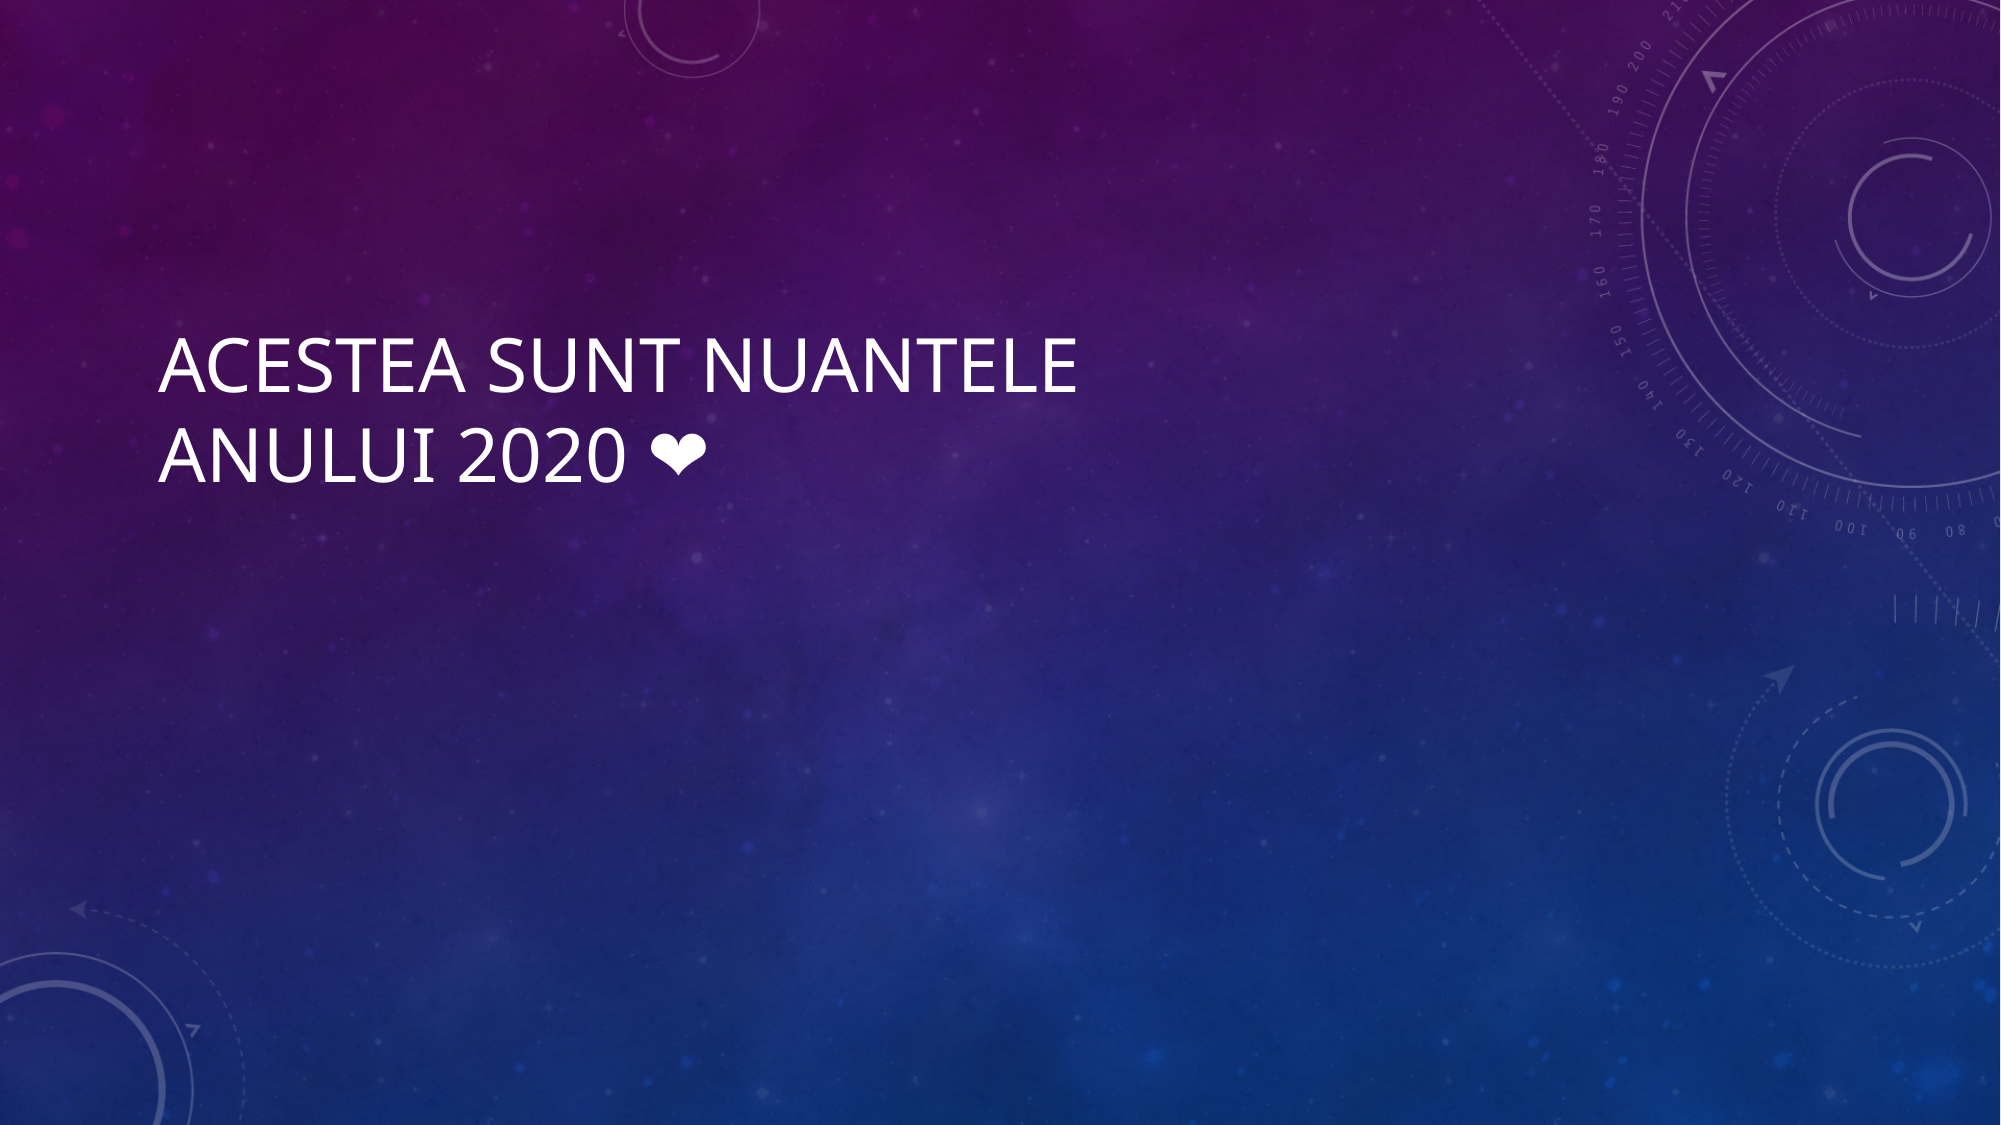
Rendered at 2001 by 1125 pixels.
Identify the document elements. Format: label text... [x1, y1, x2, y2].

picture [0, 0, 2001, 1125]
title Acestea sunt nuantele anului 2020 ❤️ [143, 129, 1313, 686]
